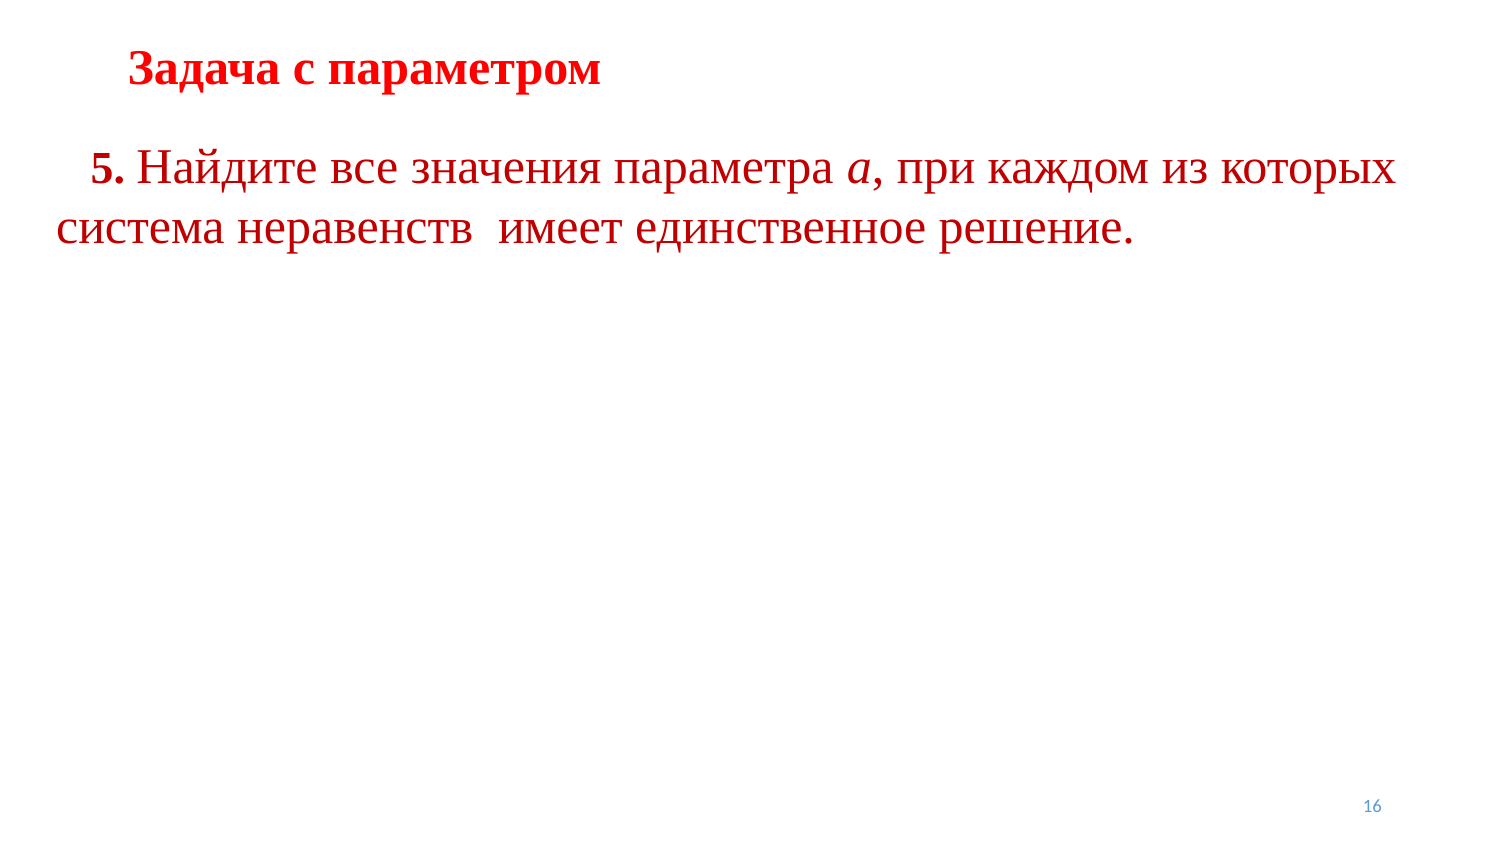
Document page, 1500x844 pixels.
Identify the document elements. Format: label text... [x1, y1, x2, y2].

slide_number 16 [1059, 782, 1397, 827]
subtitle [41, 150, 1471, 800]
title Задача с параметром [112, 32, 1376, 103]
